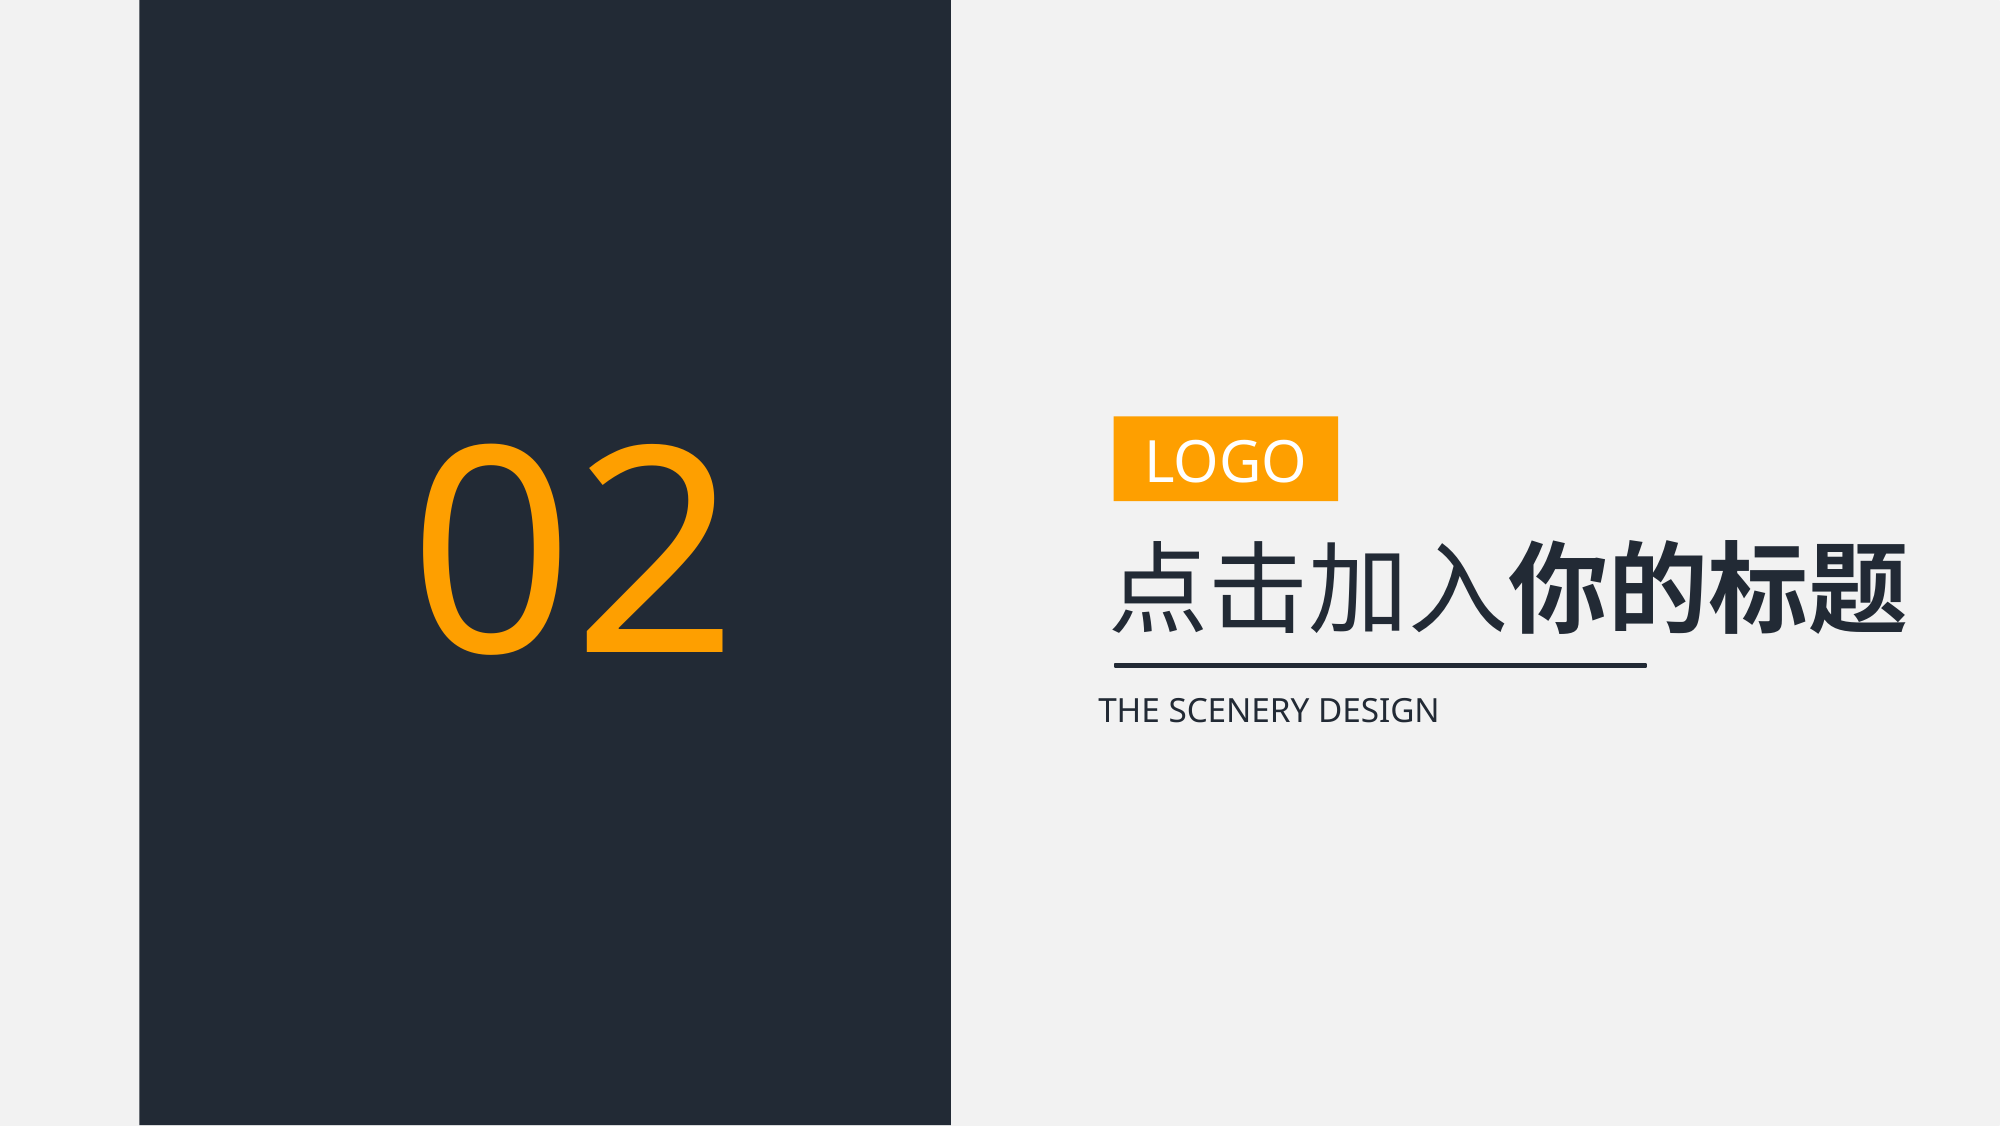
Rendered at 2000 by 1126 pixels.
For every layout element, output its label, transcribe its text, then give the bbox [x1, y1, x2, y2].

text_box 02 [340, 357, 807, 718]
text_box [1089, 416, 1928, 738]
text_box [137, 0, 953, 1126]
